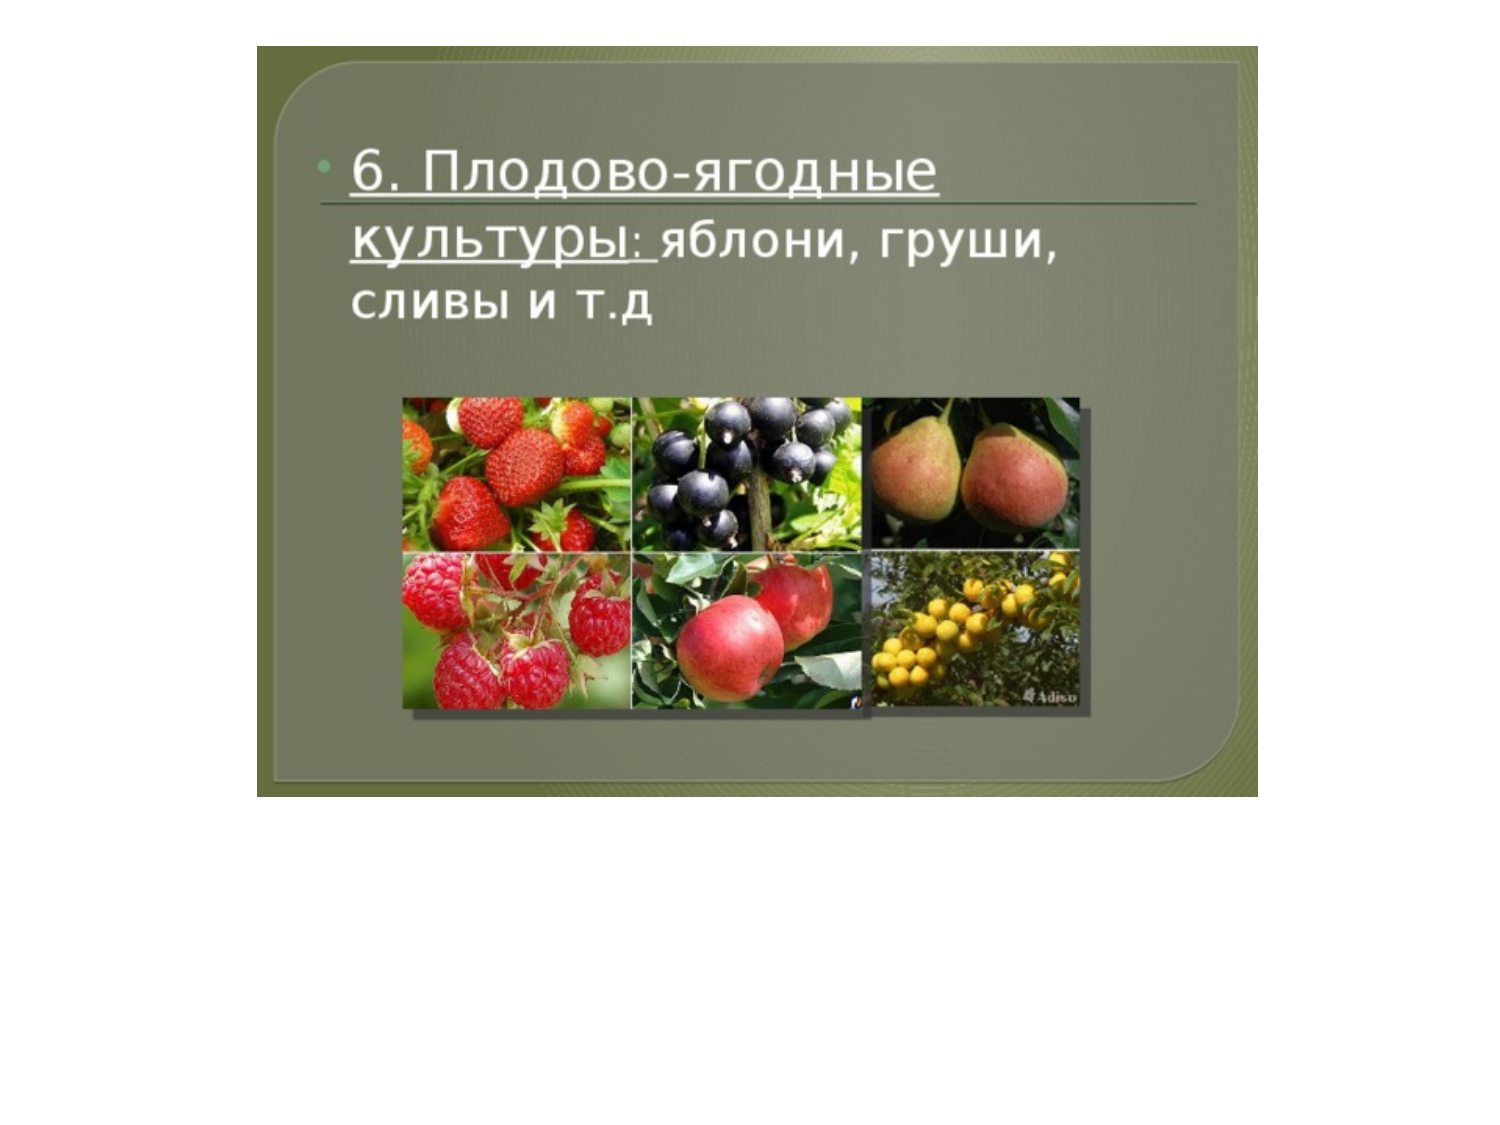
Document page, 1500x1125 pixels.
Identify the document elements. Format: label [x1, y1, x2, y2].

picture [257, 46, 1259, 798]
